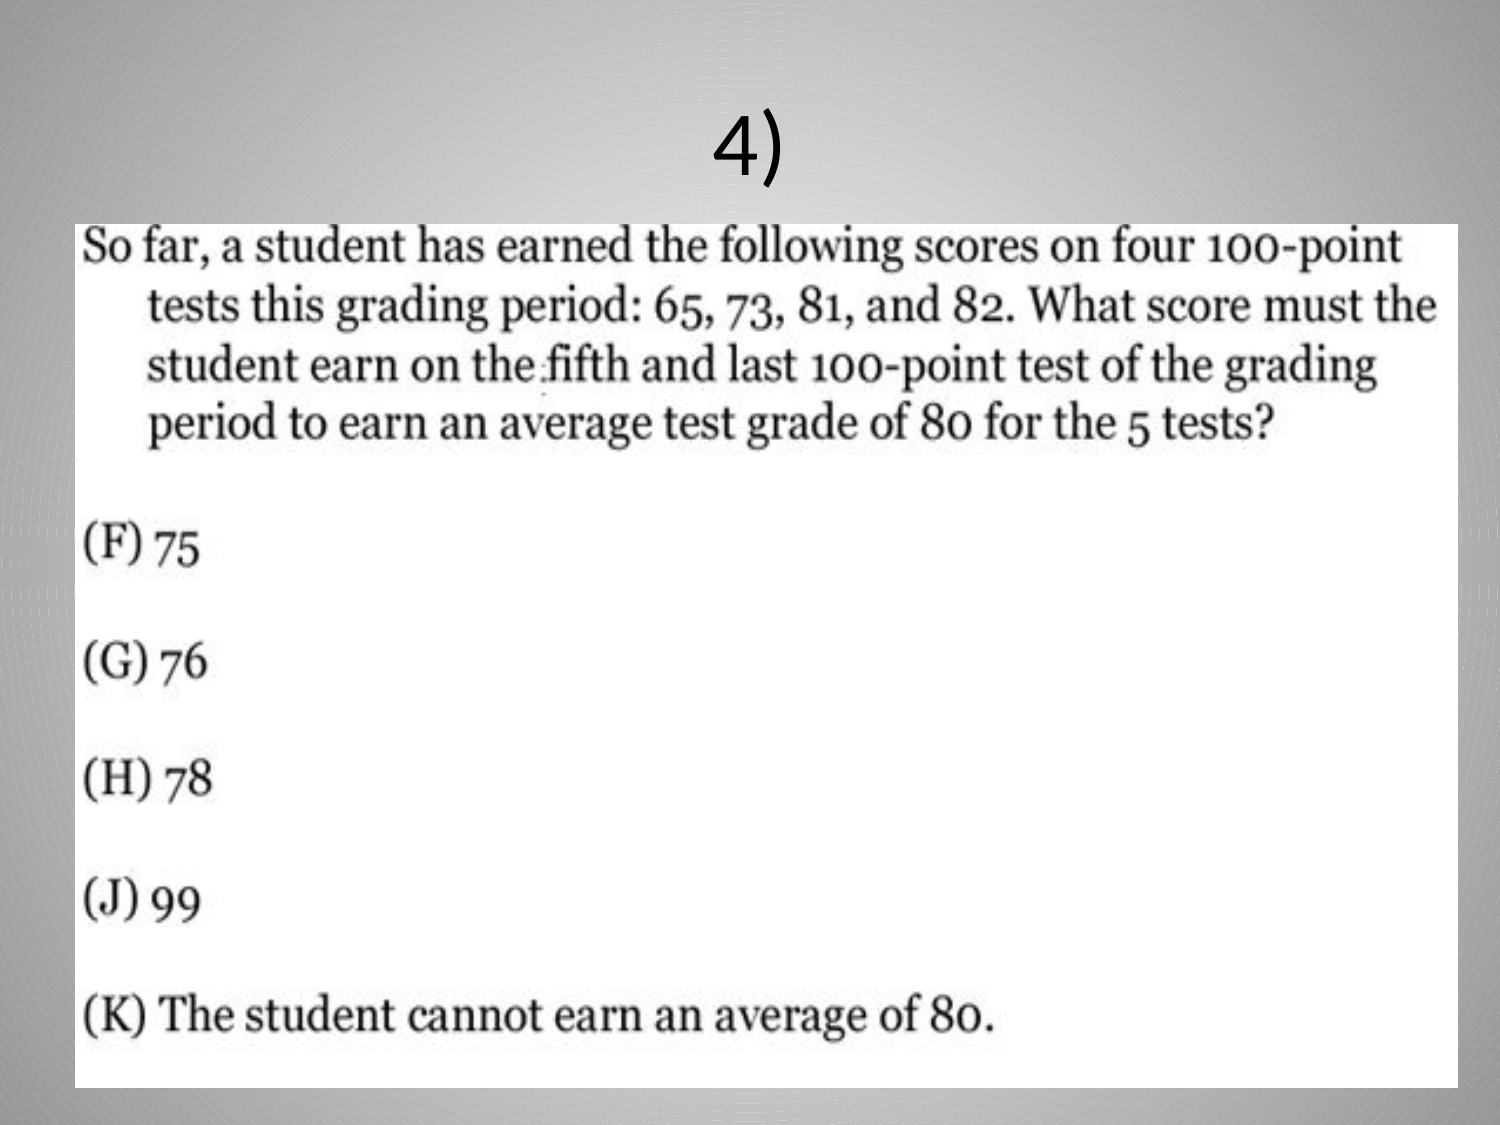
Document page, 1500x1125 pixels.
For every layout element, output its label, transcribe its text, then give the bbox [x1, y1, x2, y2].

title 4) [75, 45, 1425, 223]
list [74, 224, 1458, 1088]
